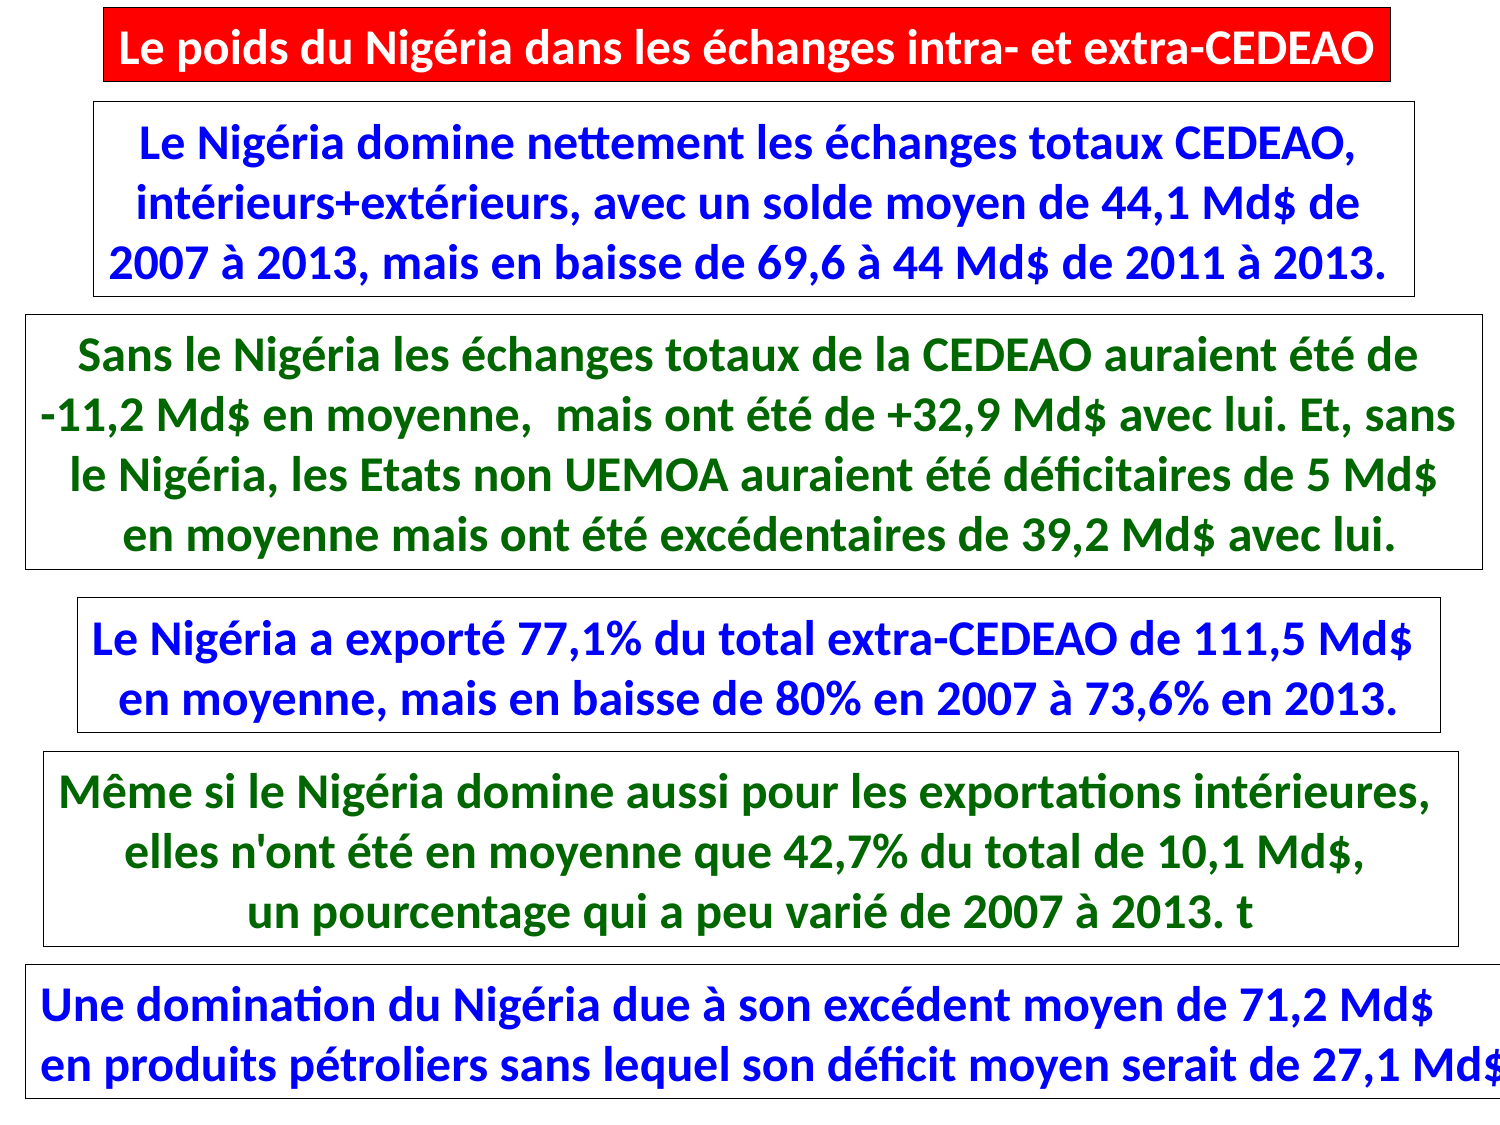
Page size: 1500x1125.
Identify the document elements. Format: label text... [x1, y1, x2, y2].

text_box Sans le Nigéria les échanges totaux de la CEDEAO auraient été de -11,2 Md$ en moyenne, mais ont été de +32,9 Md$ avec lui. Et, sans le Nigéria, les Etats non UEMOA auraient été déficitaires de 5 Md$ en moyenne mais ont été excédentaires de 39,2 Md$ avec lui. [25, 314, 1483, 570]
text_box Le Nigéria domine nettement les échanges totaux CEDEAO, intérieurs+extérieurs, avec un solde moyen de 44,1 Md$ de 2007 à 2013, mais en baisse de 69,6 à 44 Md$ de 2011 à 2013. [93, 101, 1415, 297]
text_box Le Nigéria a exporté 77,1% du total extra-CEDEAO de 111,5 Md$ en moyenne, mais en baisse de 80% en 2007 à 73,6% en 2013. [77, 597, 1441, 733]
text_box Une domination du Nigéria due à son excédent moyen de 71,2 Md$ en produits pétroliers sans lequel son déficit moyen serait de 27,1 Md$ [25, 964, 1500, 1099]
text_box Même si le Nigéria domine aussi pour les exportations intérieures, elles n'ont été en moyenne que 42,7% du total de 10,1 Md$, un pourcentage qui a peu varié de 2007 à 2013. t [43, 751, 1459, 947]
text_box Le poids du Nigéria dans les échanges intra- et extra-CEDEAO [103, 7, 1391, 82]
